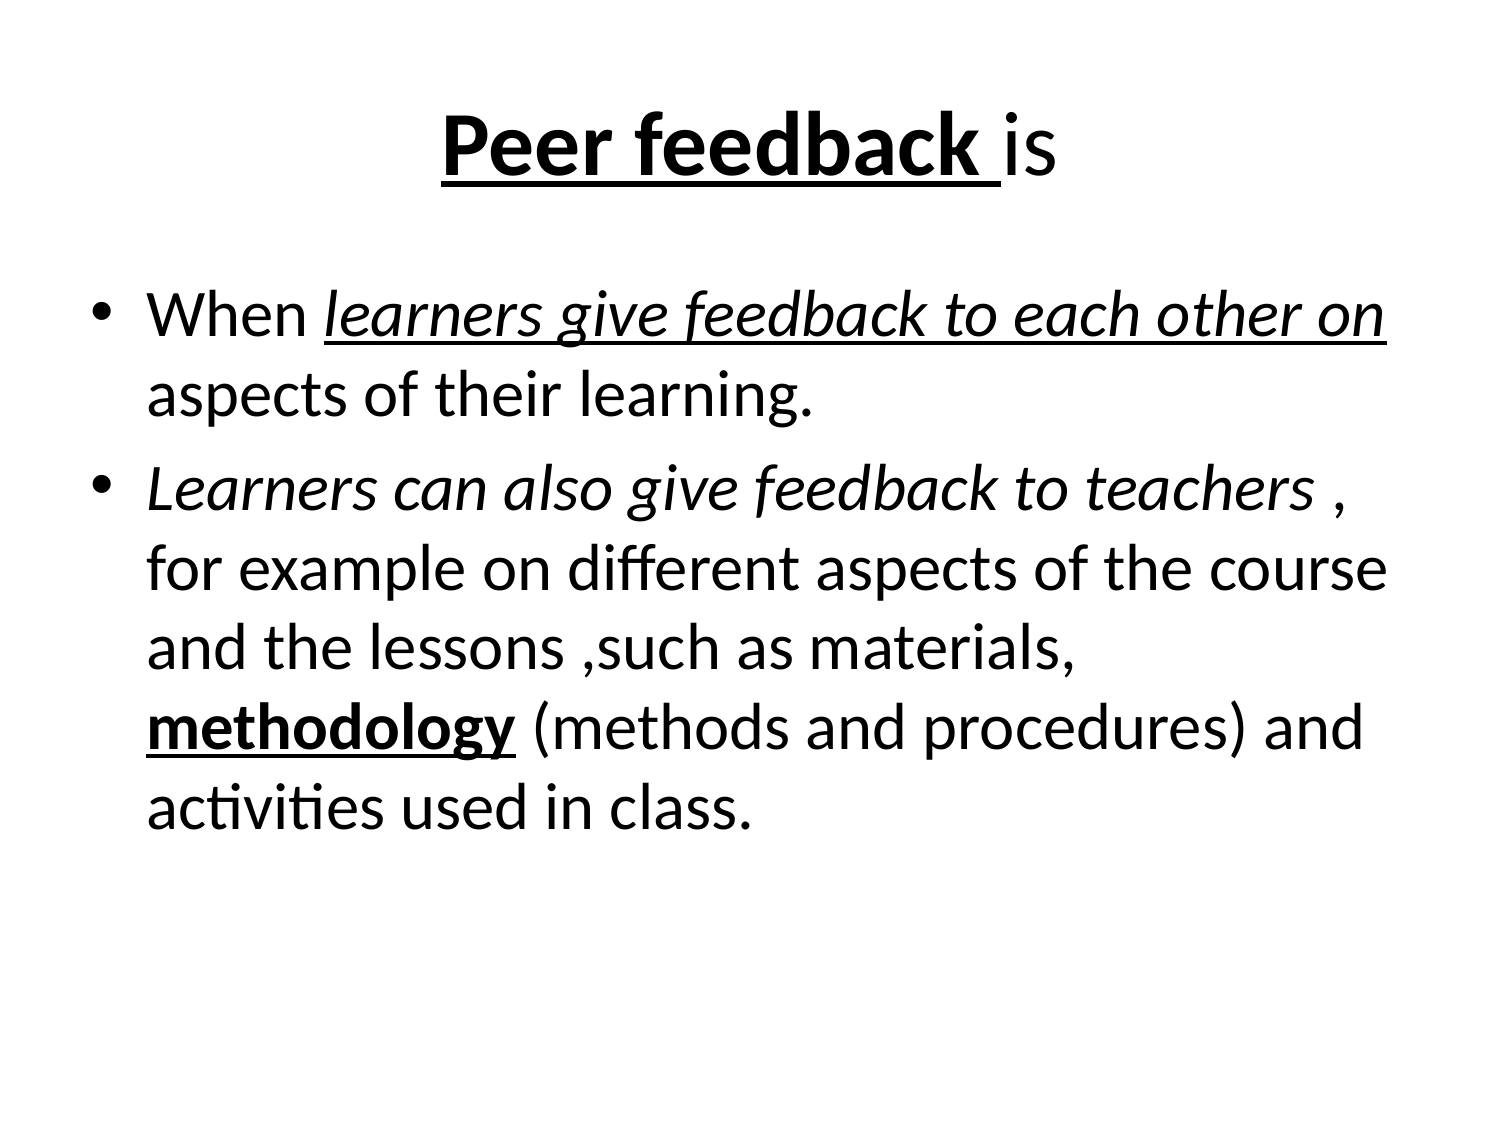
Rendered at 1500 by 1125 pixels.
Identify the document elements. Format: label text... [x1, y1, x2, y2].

title Peer feedback is [75, 45, 1425, 233]
list When learners give feedback to each other on aspects of their learning. Learners can also give feedback to teachers , for example on different aspects of the course and the lessons ,such as materials, methodology (methods and procedures) and activities used in class. [75, 262, 1425, 1005]
